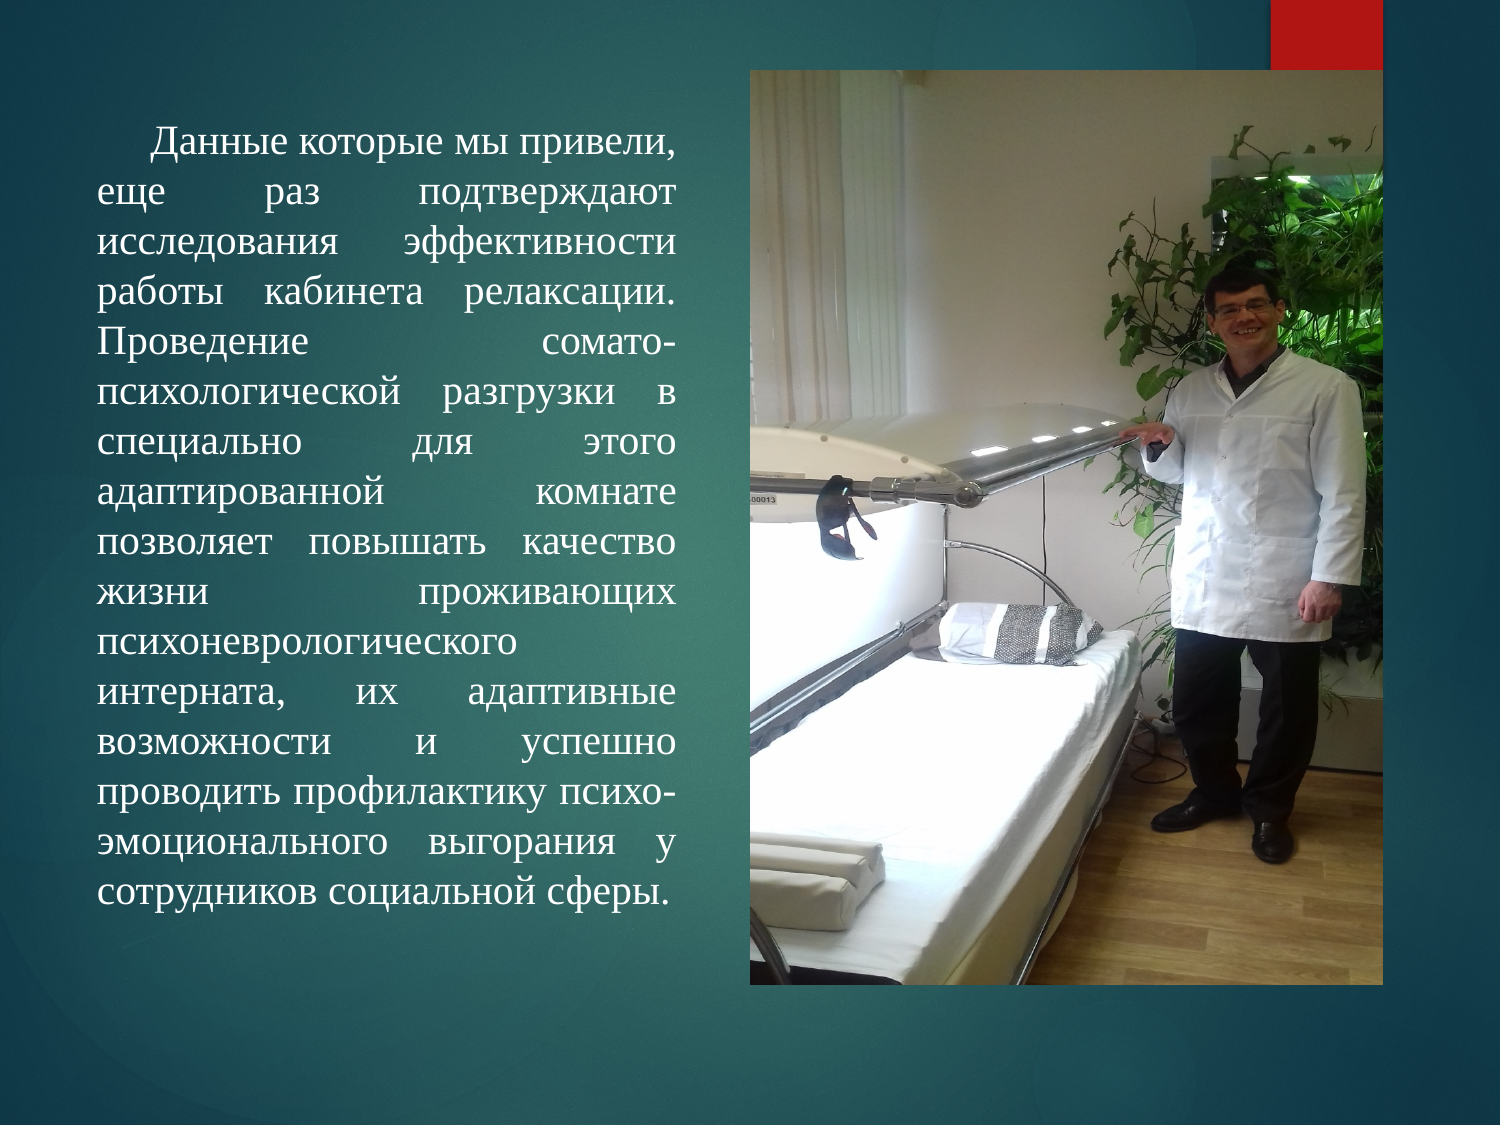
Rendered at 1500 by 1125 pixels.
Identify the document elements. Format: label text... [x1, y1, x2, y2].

text_box Данные которые мы привели, еще раз подтверждают исследования эффективности работы кабинета релаксации. Проведение сомато-психологической разгрузки в специально для этого адаптированной комнате позволяет повышать качество жизни проживающих психоневрологического интерната, их адаптивные возможности и успешно проводить профилактику психо-эмоционального выгорания у сотрудников социальной сферы. [82, 105, 692, 1016]
picture [749, 70, 1383, 985]
